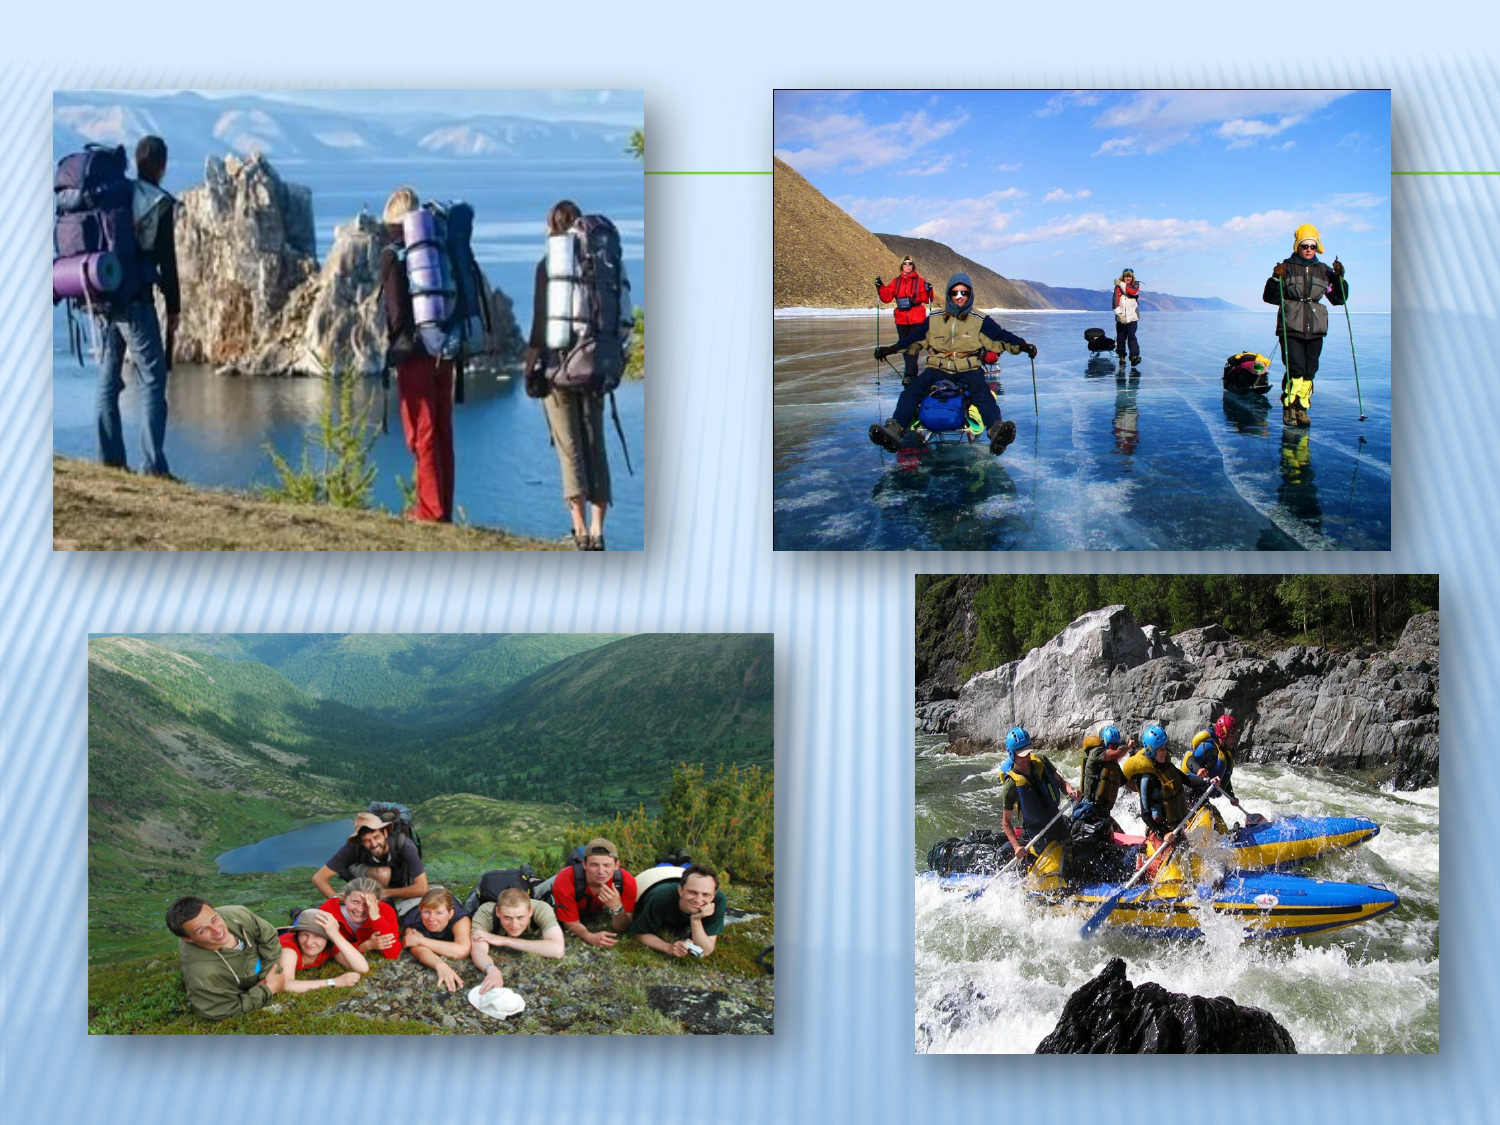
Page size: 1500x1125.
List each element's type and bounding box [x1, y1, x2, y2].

list [915, 573, 1440, 1054]
picture [773, 89, 1392, 551]
picture [88, 632, 774, 1036]
picture [52, 89, 644, 551]
